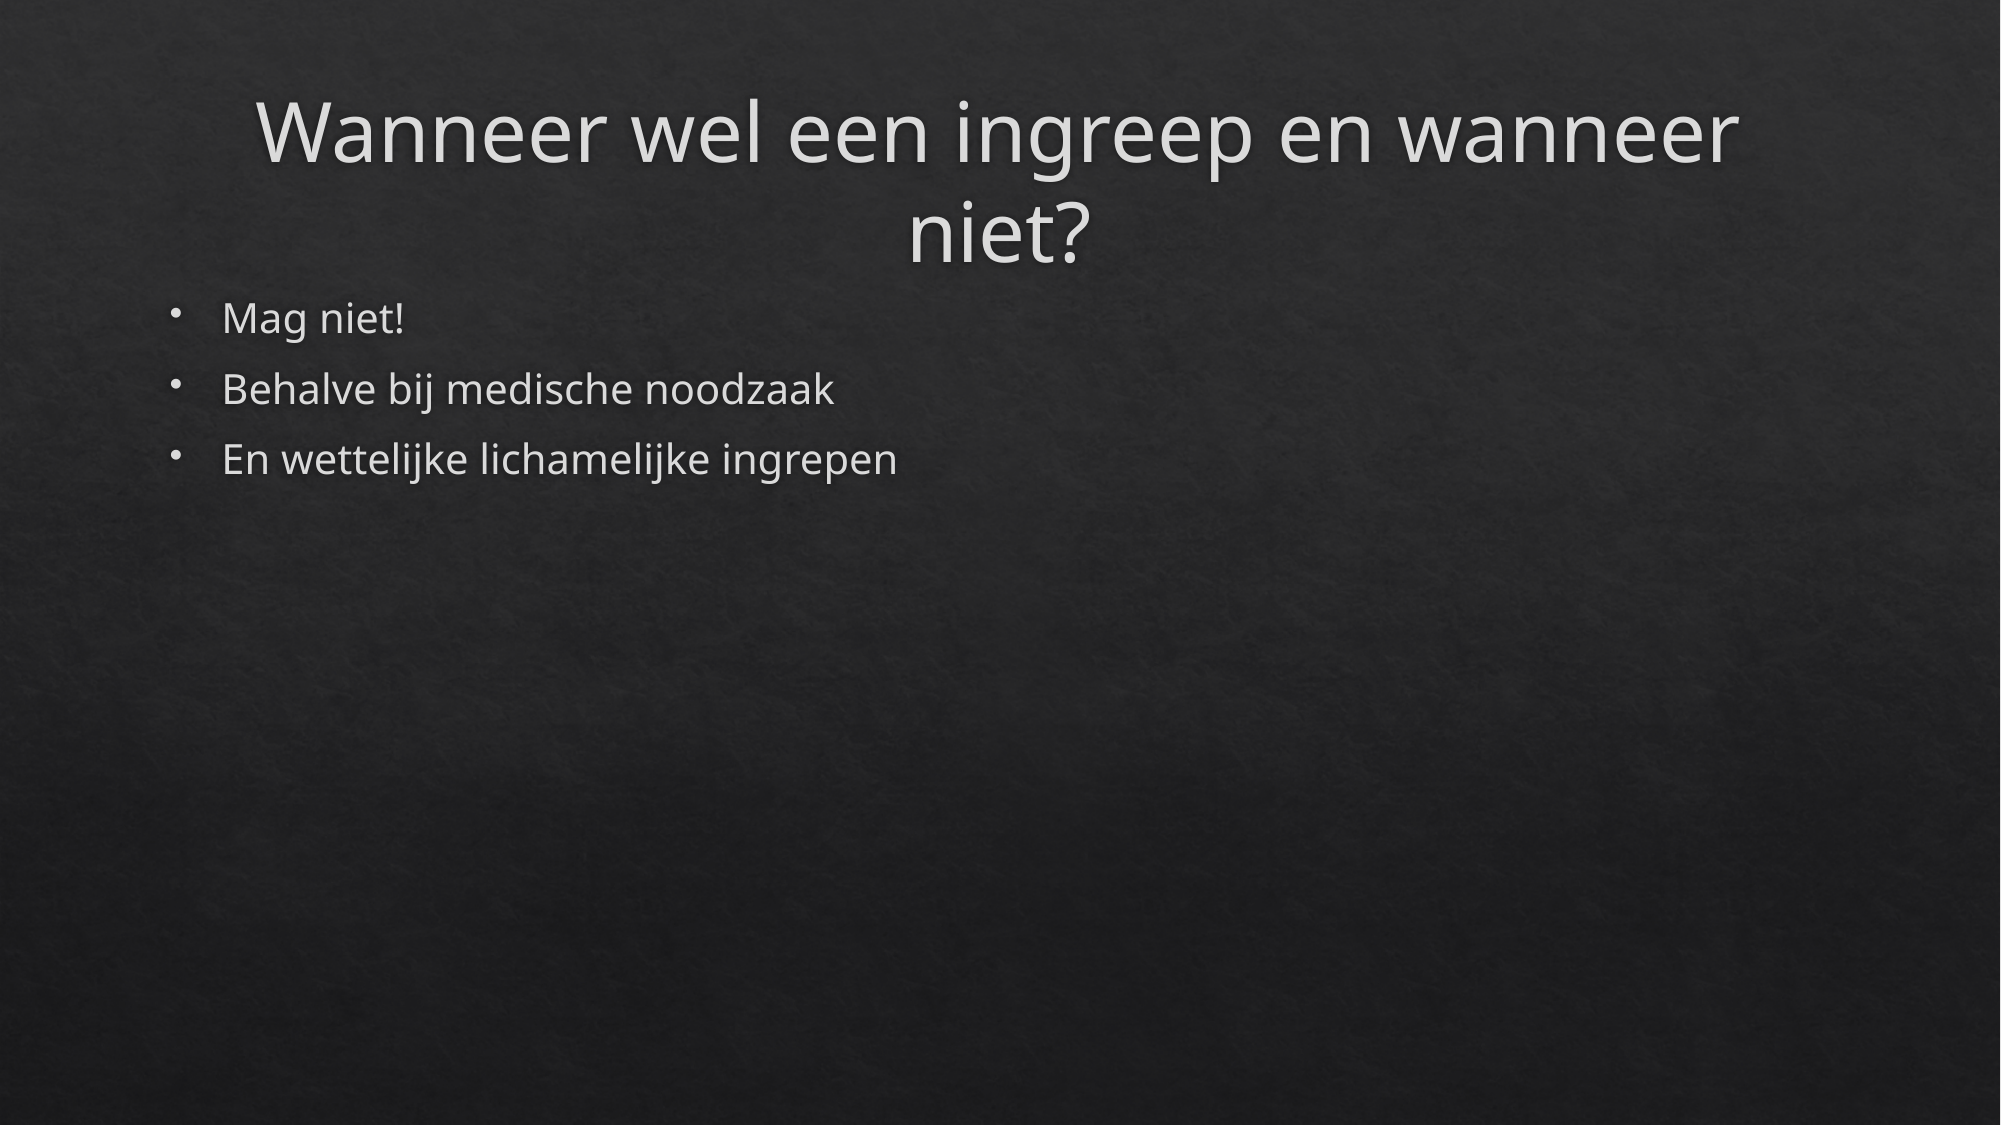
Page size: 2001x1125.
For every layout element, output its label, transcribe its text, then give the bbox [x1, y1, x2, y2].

list Mag niet! Behalve bij medische noodzaak En wettelijke lichamelijke ingrepen [149, 284, 1849, 950]
title Wanneer wel een ingreep en wanneer niet? [149, 99, 1849, 260]
